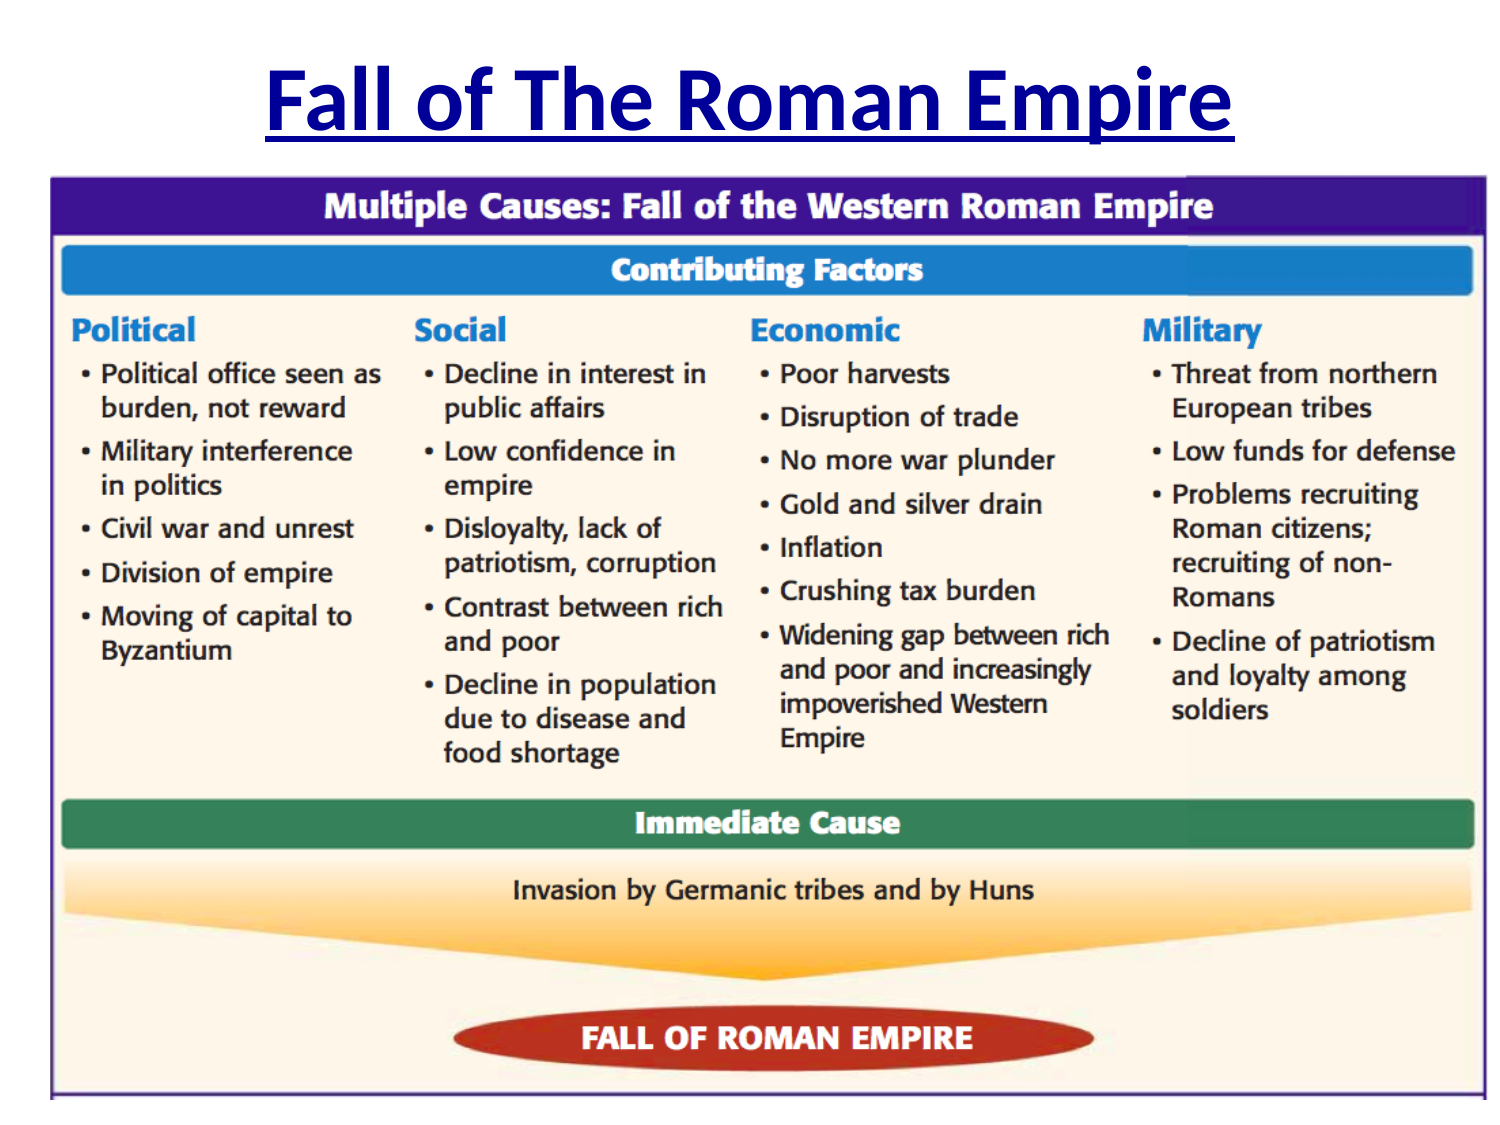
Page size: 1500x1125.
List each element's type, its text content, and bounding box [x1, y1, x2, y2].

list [49, 174, 1488, 1101]
title Fall of The Roman Empire [75, 24, 1425, 163]
